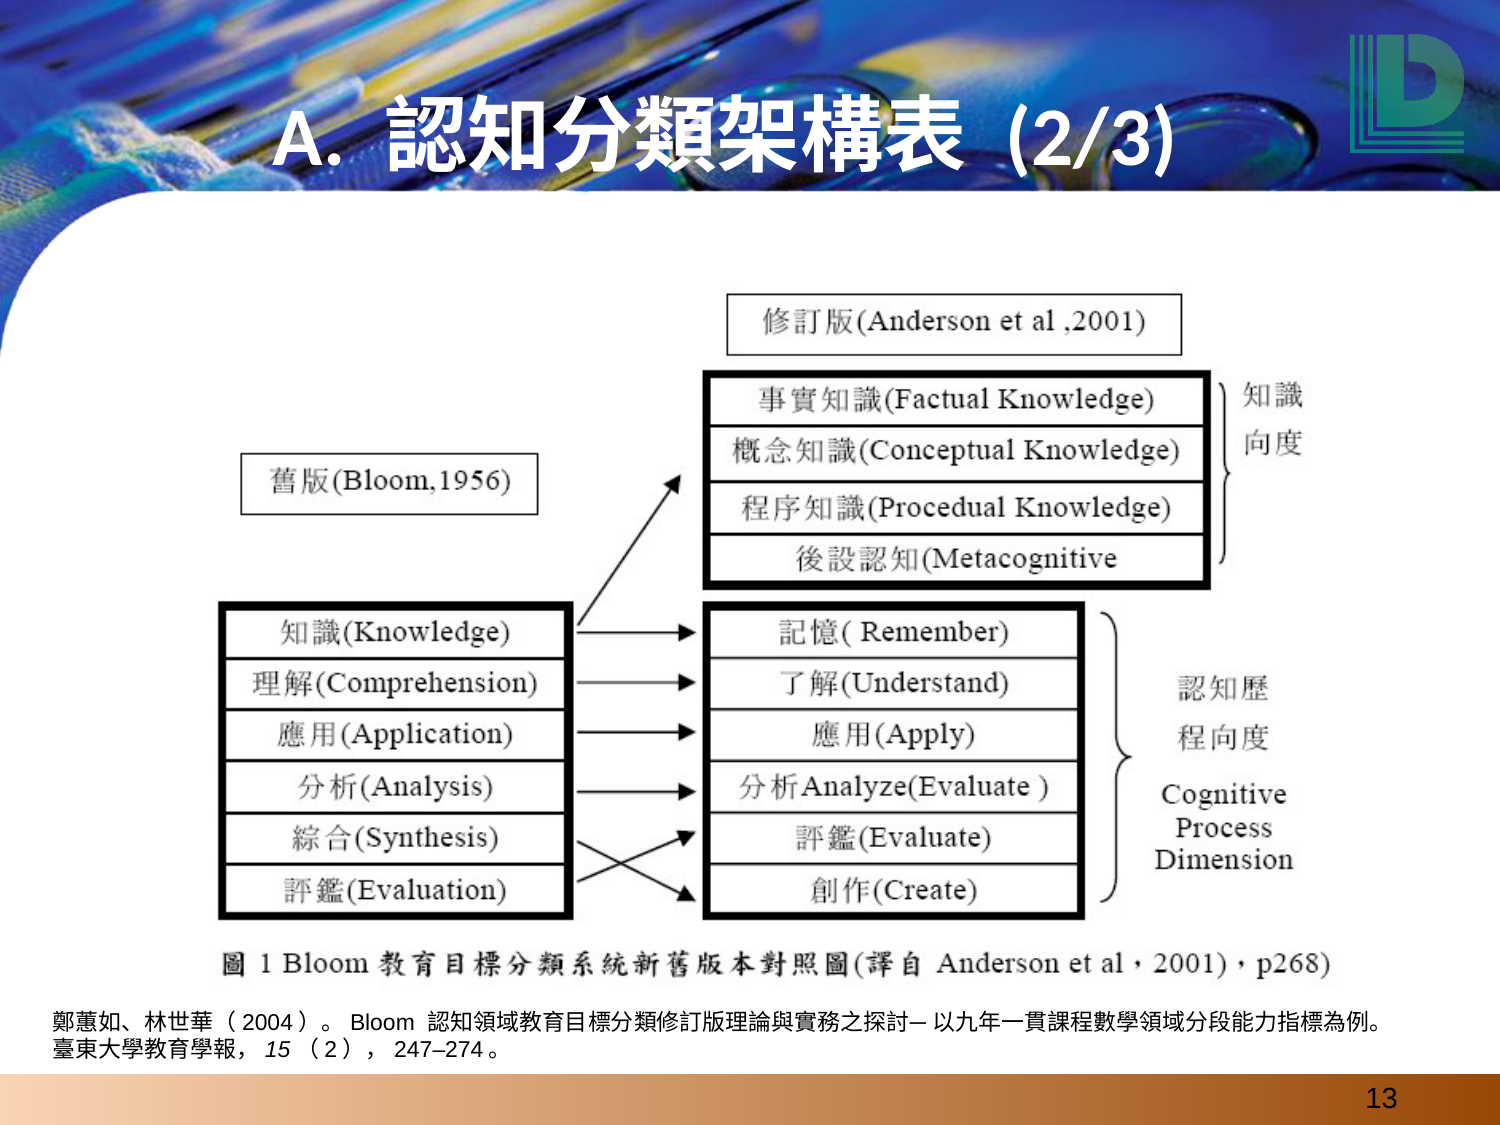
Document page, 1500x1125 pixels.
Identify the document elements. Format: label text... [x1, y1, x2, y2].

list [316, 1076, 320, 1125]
text_box 鄭蕙如、林世華（2004）。Bloom 認知領域教育目標分類修訂版理論與實務之探討─ 以九年一貫課程數學領域分段能力指標為例。 臺東大學教育學報，15（2），247–274。 [37, 999, 1479, 1076]
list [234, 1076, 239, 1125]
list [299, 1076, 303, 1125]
picture [0, 0, 1500, 383]
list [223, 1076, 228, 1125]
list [177, 262, 1362, 1001]
title A. 認知分類架構表 (2/3) [137, 93, 1313, 190]
slide_number ‹#› [1350, 1074, 1488, 1118]
table_cell 2 [369, 1076, 373, 1125]
